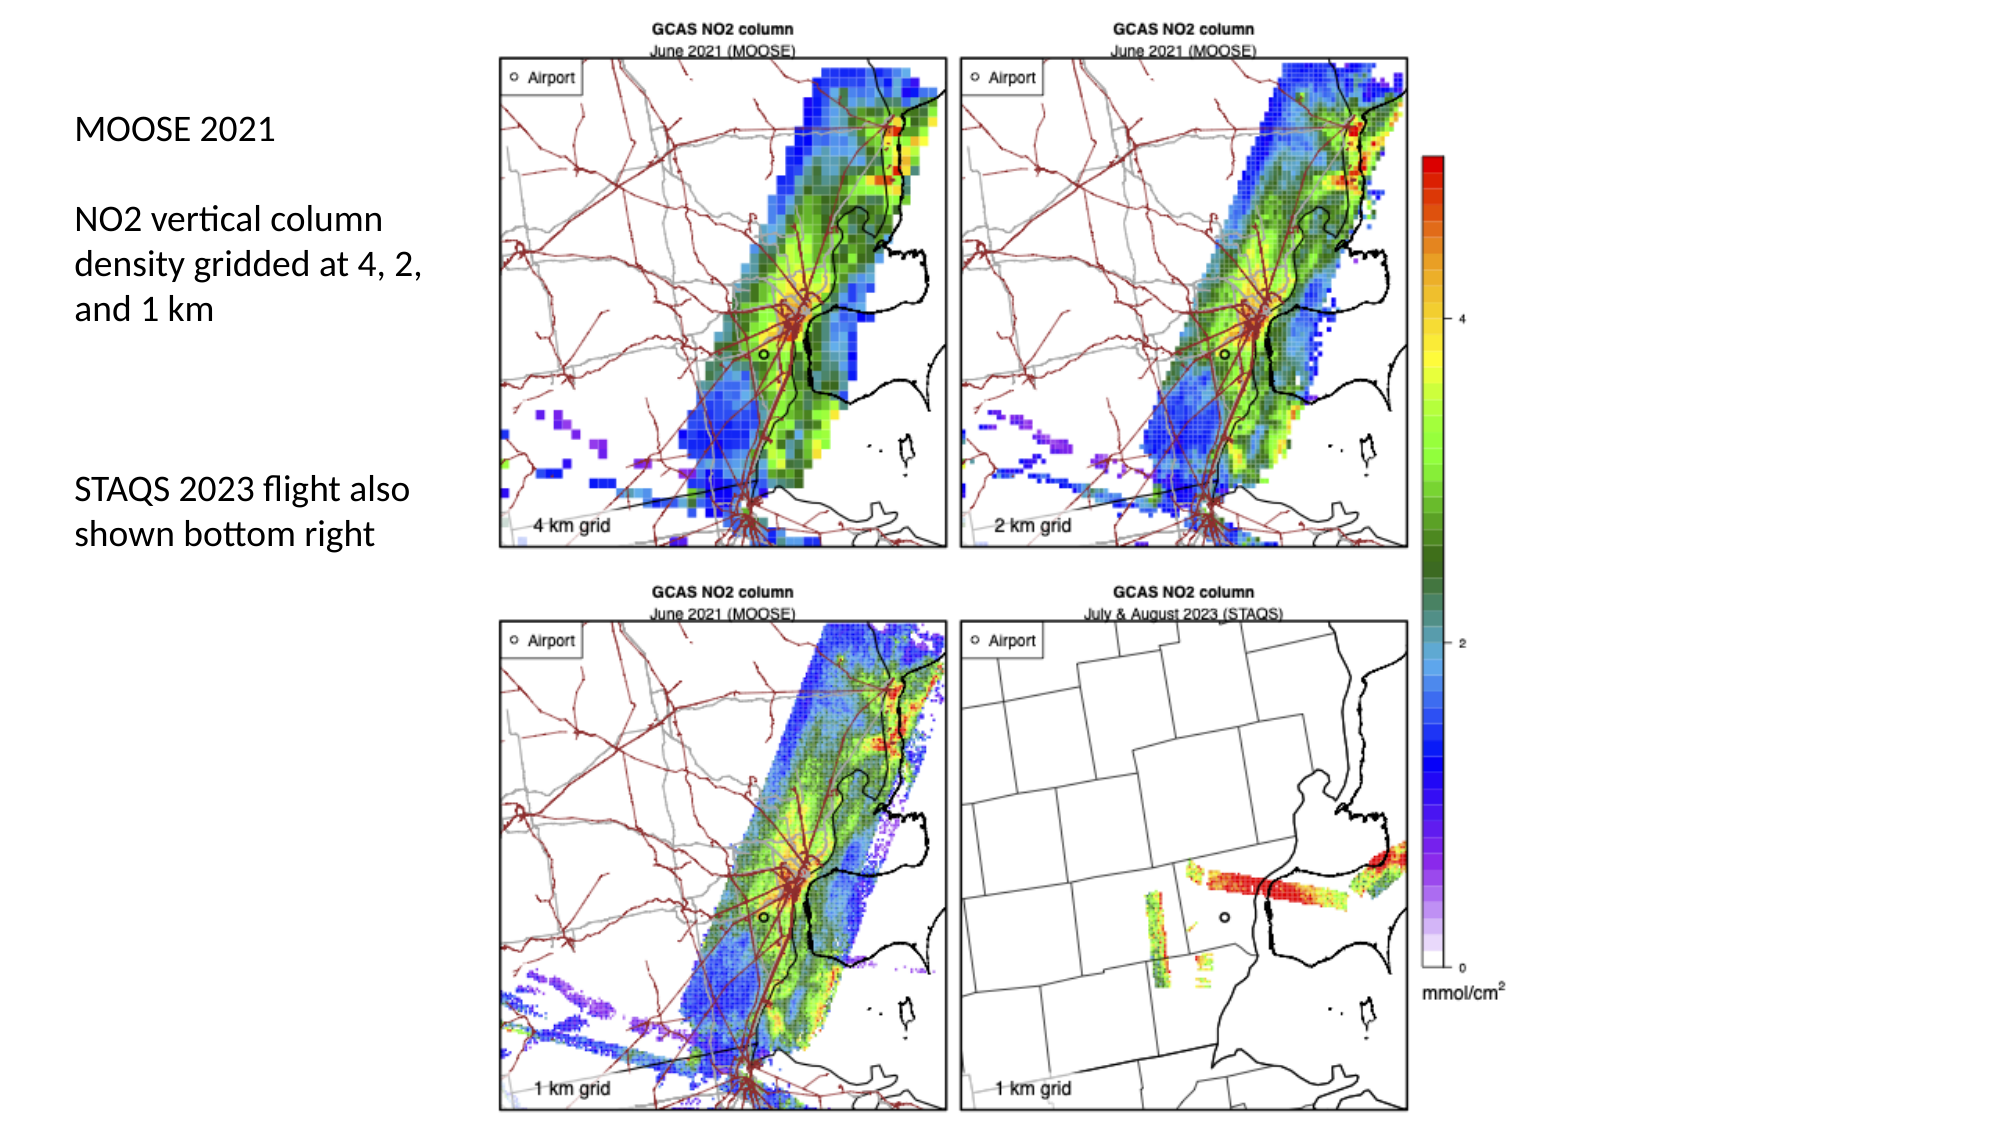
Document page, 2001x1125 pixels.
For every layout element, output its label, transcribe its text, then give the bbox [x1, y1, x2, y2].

picture [493, 0, 1507, 1125]
text_box MOOSE 2021 NO2 vertical column density gridded at 4, 2, and 1 km STAQS 2023 flight also shown bottom right [59, 96, 460, 562]
